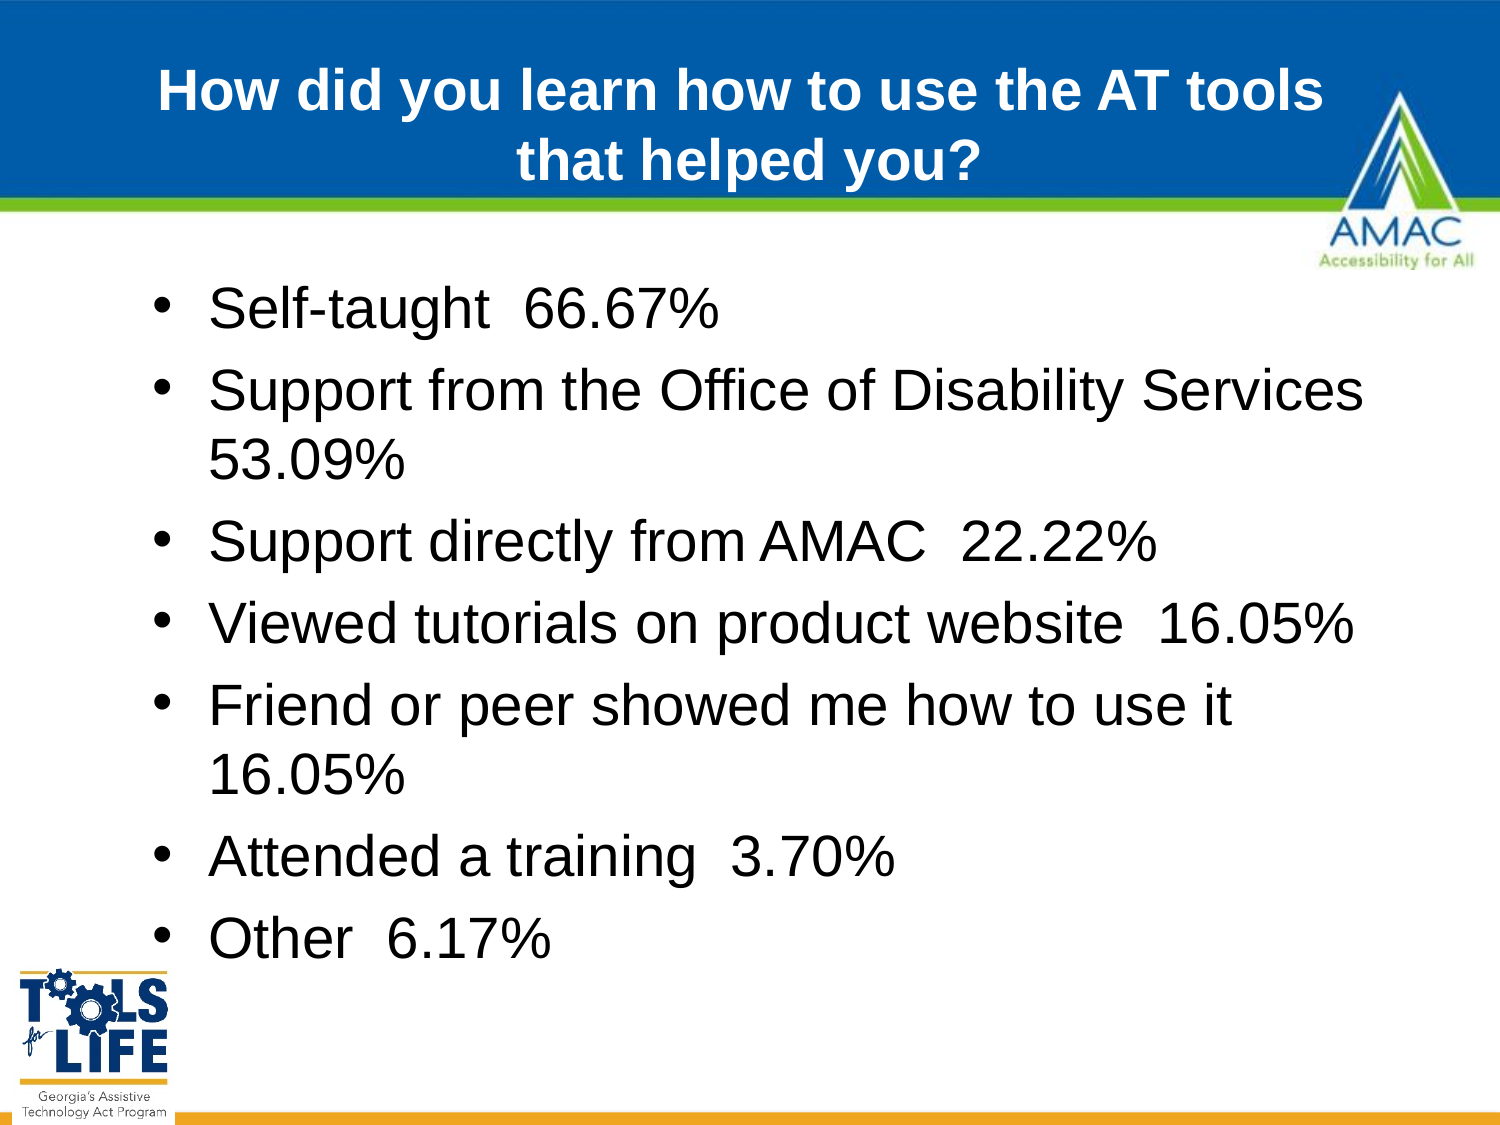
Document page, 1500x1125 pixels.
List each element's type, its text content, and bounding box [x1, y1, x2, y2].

picture [0, 0, 1500, 270]
picture [12, 962, 175, 1125]
list Self-taught 66.67% Support from the Office of Disability Services 53.09% Support directly from AMAC 22.22% Viewed tutorials on product website 16.05% Friend or peer showed me how to use it 16.05% Attended a training 3.70% Other 6.17% [137, 262, 1425, 1005]
title How did you learn how to use the AT tools that helped you? [75, 45, 1425, 175]
